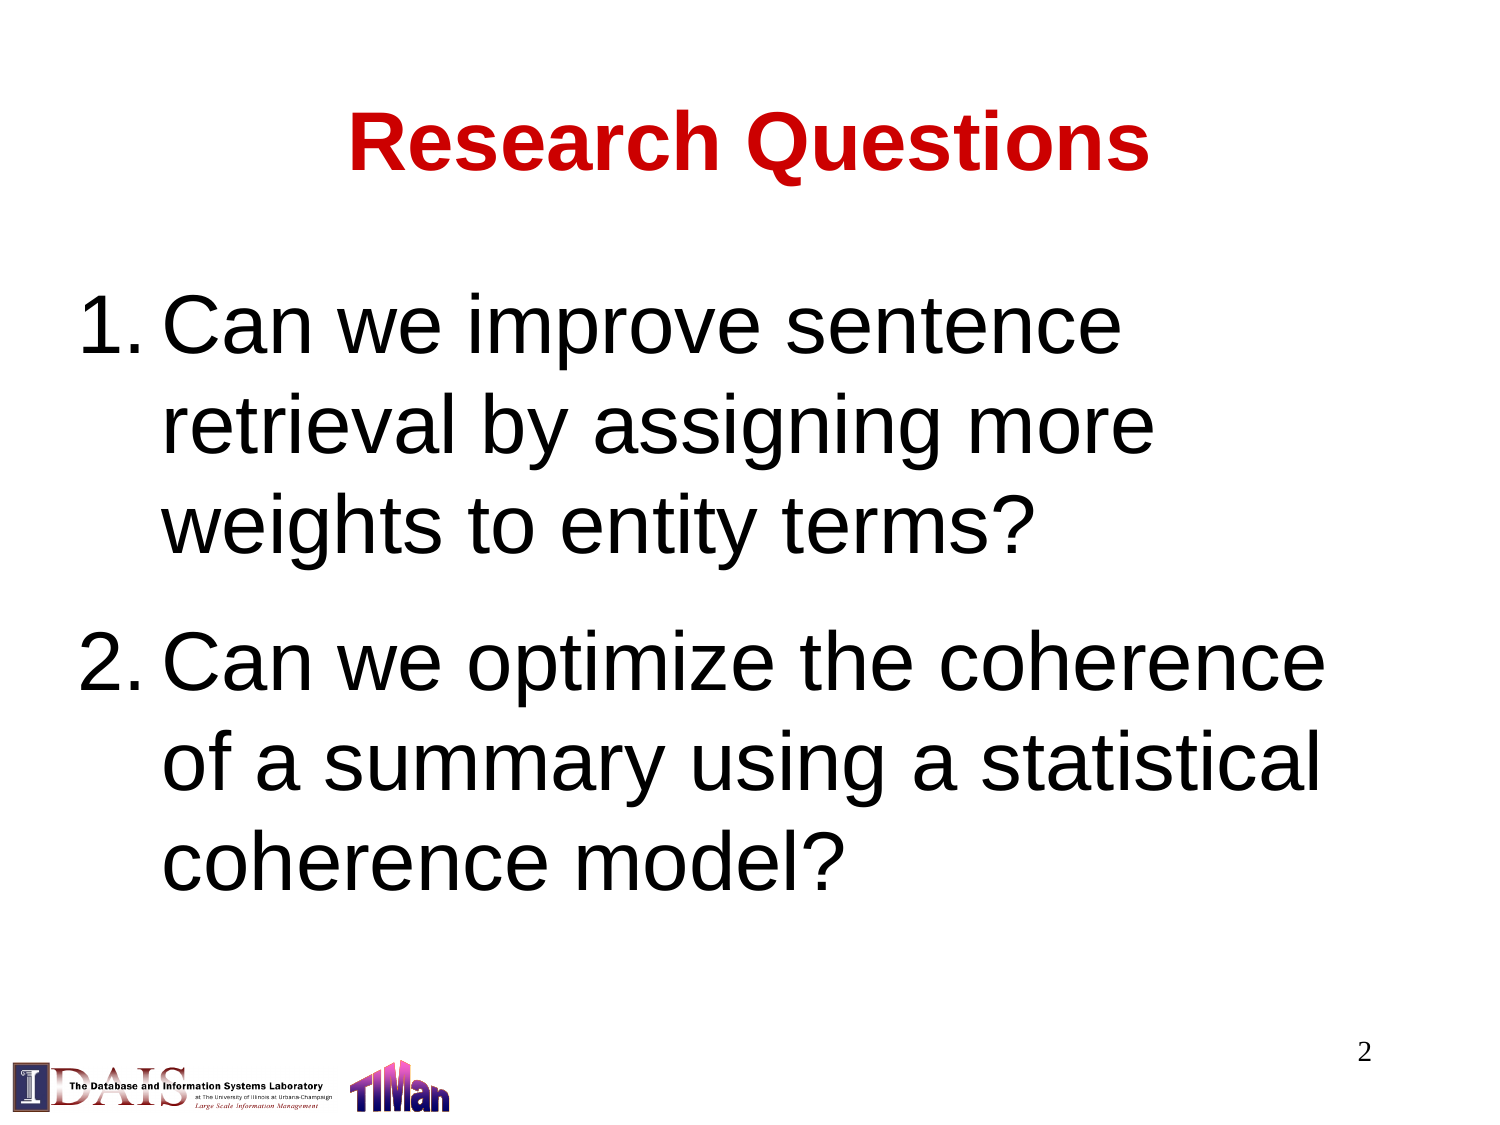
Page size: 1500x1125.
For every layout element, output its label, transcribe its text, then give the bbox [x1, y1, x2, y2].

picture [12, 1062, 338, 1113]
slide_number 2 [1074, 1024, 1388, 1101]
title Research Questions [0, 49, 1500, 226]
list Can we improve sentence retrieval by assigning more weights to entity terms? Can we optimize the coherence of a summary using a statistical coherence model? [62, 262, 1451, 1001]
